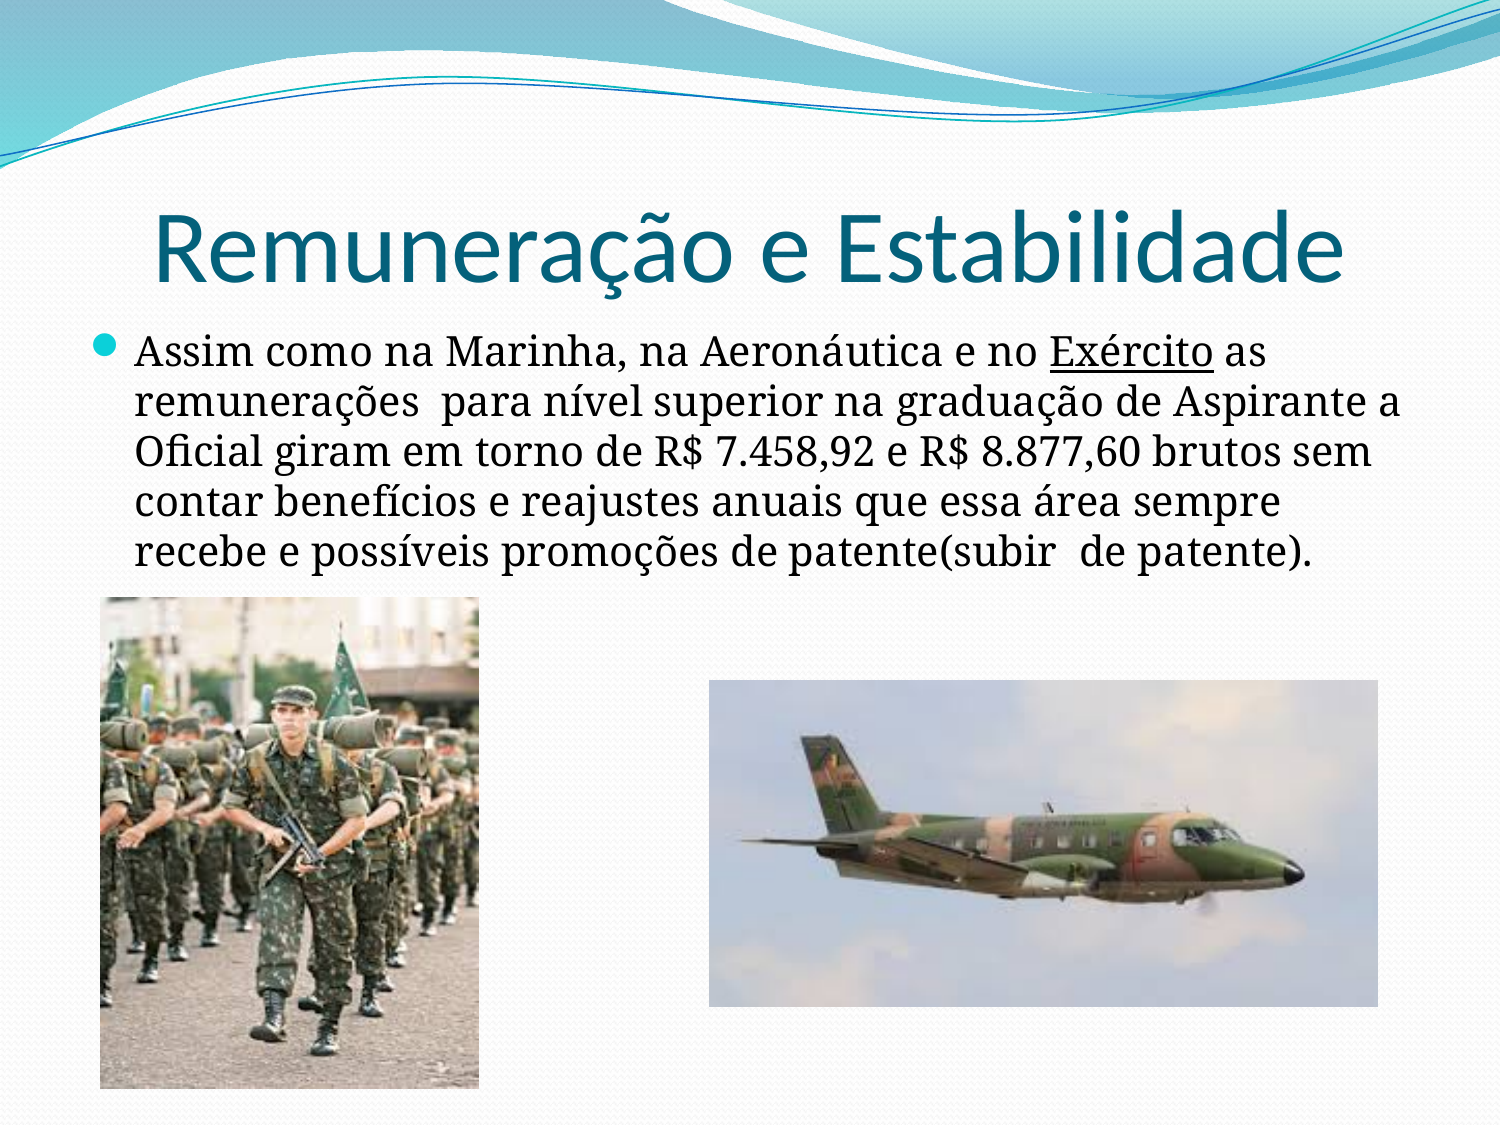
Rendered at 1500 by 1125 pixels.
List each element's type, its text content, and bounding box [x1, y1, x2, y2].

title Remuneração e Estabilidade [75, 115, 1425, 303]
list Assim como na Marinha, na Aeronáutica e no Exército as remunerações para nível superior na graduação de Aspirante a Oficial giram em torno de R$ 7.458,92 e R$ 8.877,60 brutos sem contar benefícios e reajustes anuais que essa área sempre recebe e possíveis promoções de patente(subir de patente). [75, 317, 1425, 1038]
picture [100, 597, 479, 1090]
picture [709, 680, 1379, 1007]
